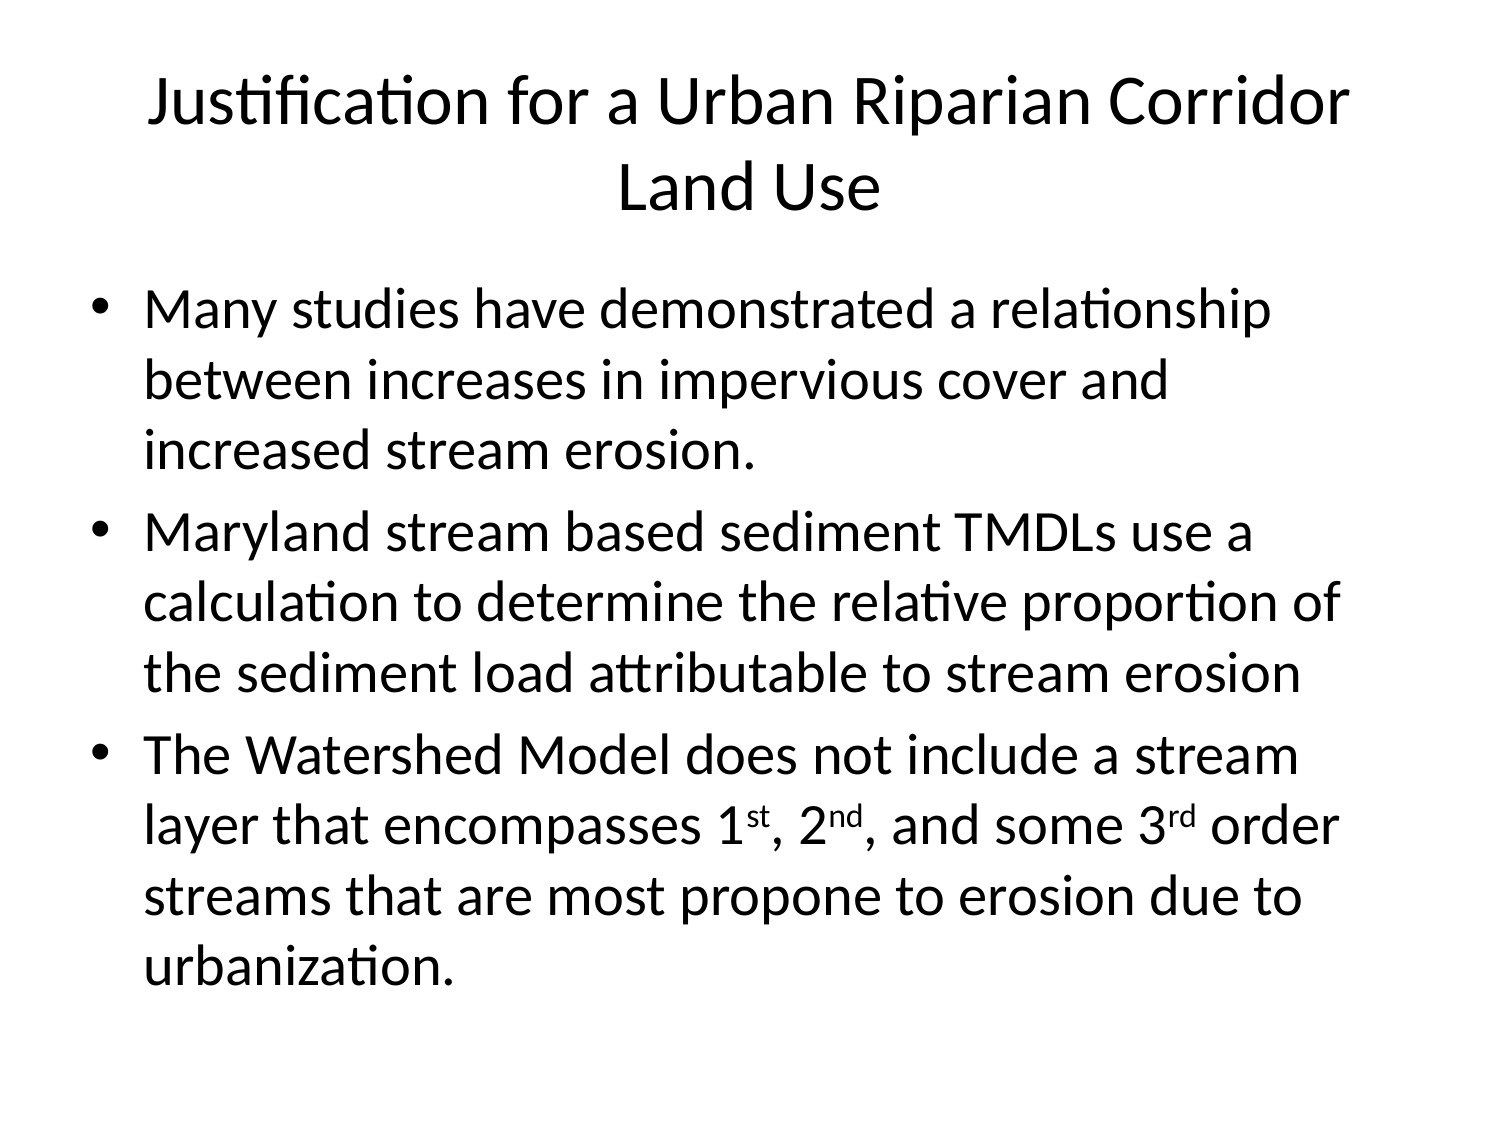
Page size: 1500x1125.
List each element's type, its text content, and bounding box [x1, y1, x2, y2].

list Many studies have demonstrated a relationship between increases in impervious cover and increased stream erosion. Maryland stream based sediment TMDLs use a calculation to determine the relative proportion of the sediment load attributable to stream erosion The Watershed Model does not include a stream layer that encompasses 1st, 2nd, and some 3rd order streams that are most propone to erosion due to urbanization. [75, 262, 1425, 1005]
title Justification for a Urban Riparian Corridor Land Use [75, 45, 1425, 233]
